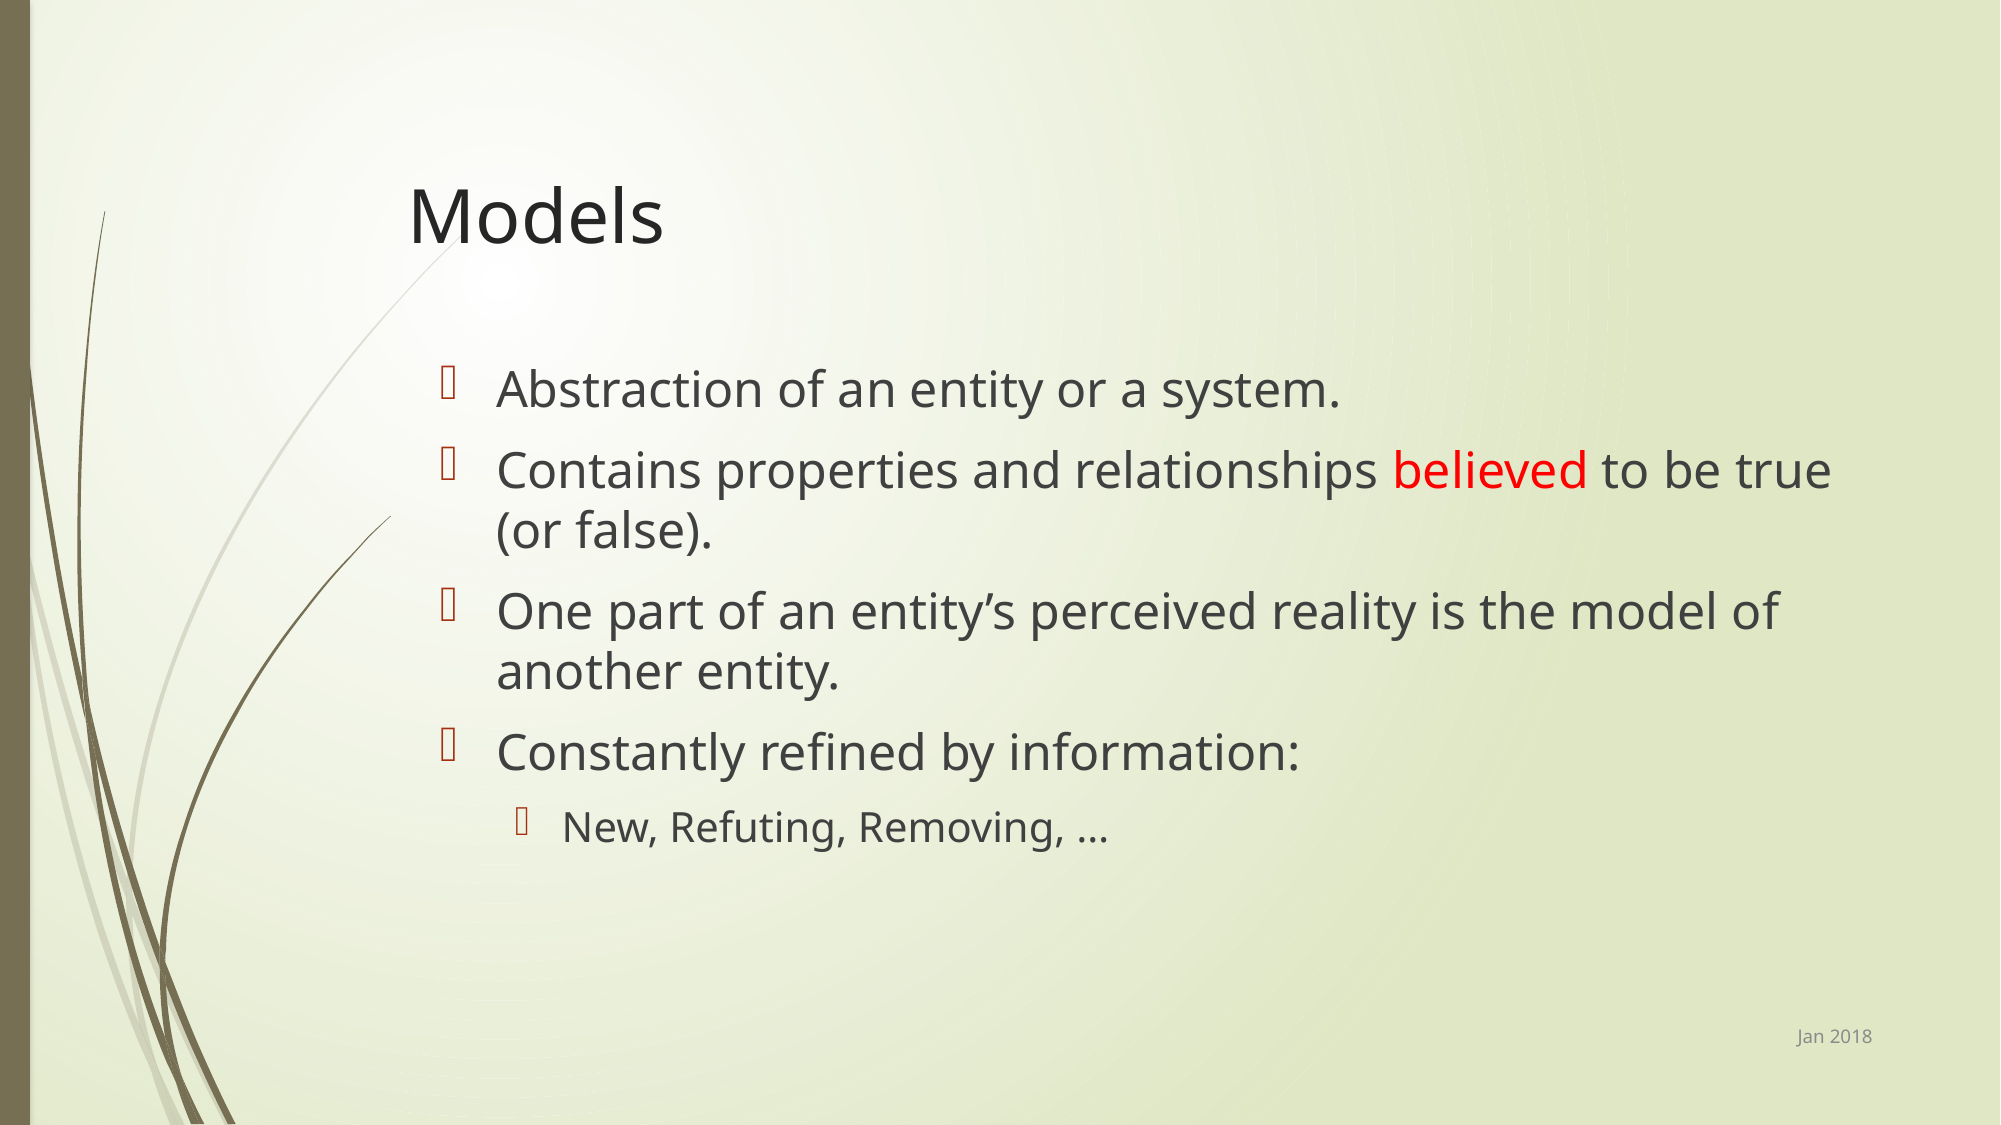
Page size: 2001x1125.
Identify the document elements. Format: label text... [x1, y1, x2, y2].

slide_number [1699, 1005, 1888, 1067]
list Abstraction of an entity or a system. Contains properties and relationships believed to be true (or false). One part of an entity’s perceived reality is the model of another entity. Constantly refined by information: New, Refuting, Removing, … [424, 350, 1888, 988]
title Models [392, 141, 1732, 267]
